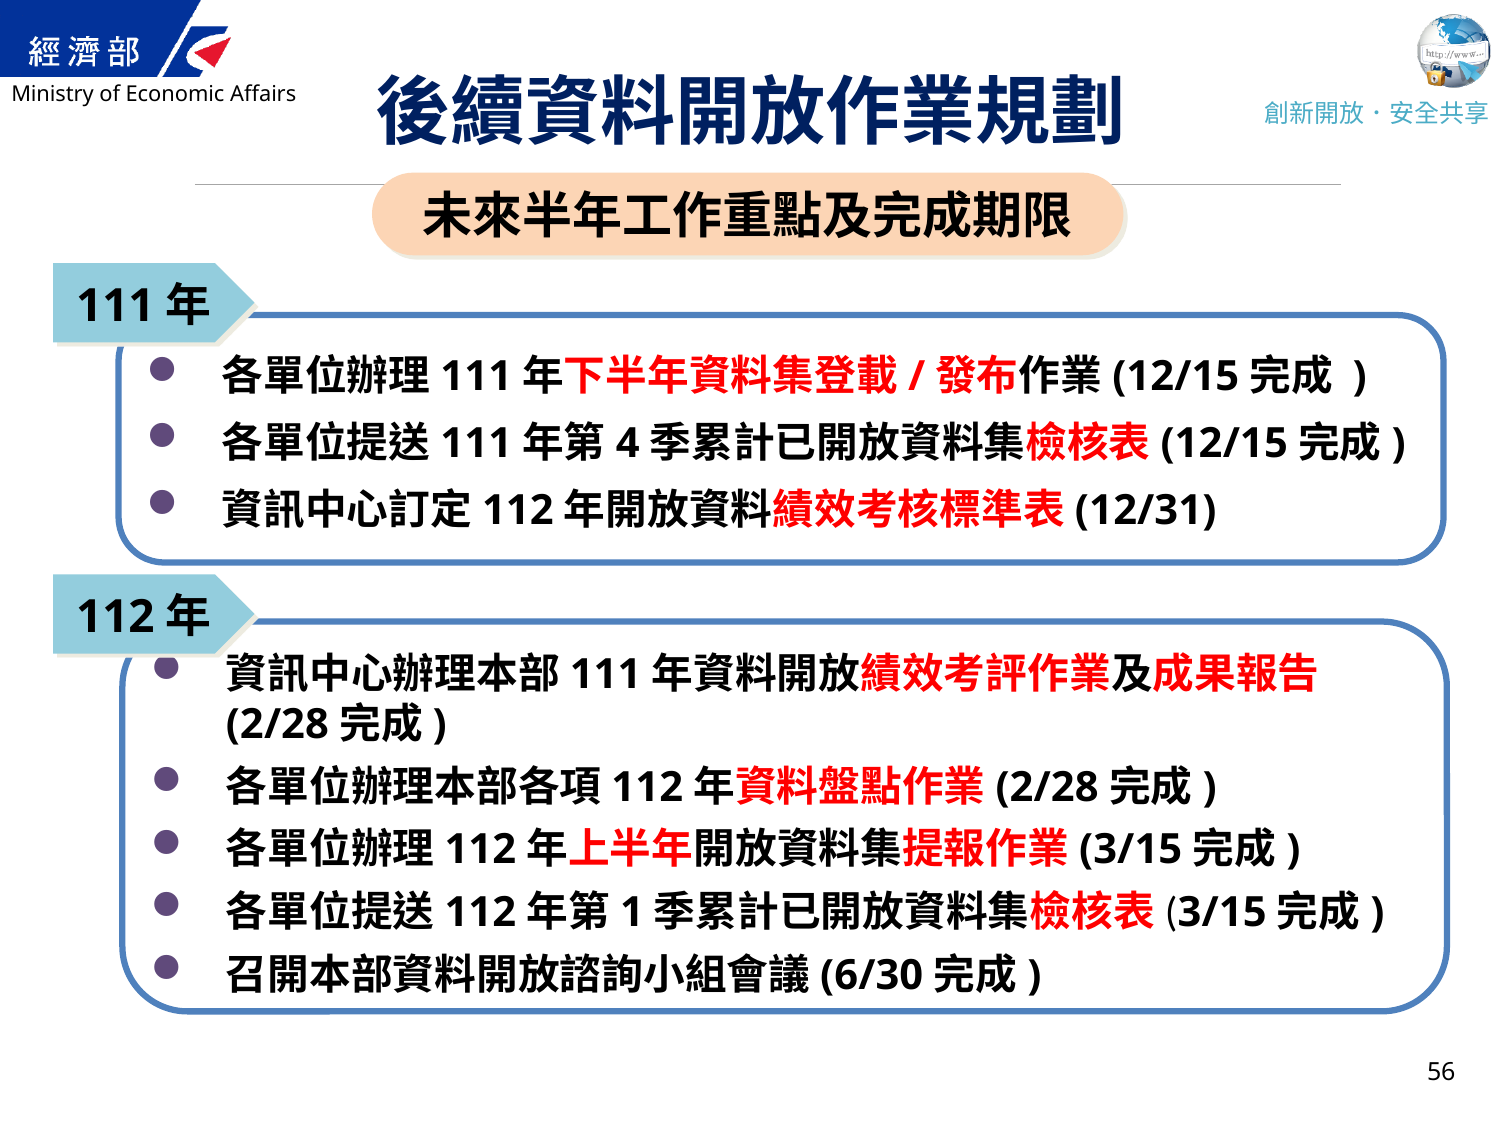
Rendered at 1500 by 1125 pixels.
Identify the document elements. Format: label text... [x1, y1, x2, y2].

text_box 各單位辦理111年下半年資料集登載/發布作業(12/15完成 ) 各單位提送111年第4季累計已開放資料集檢核表(12/15完成) 資訊中心訂定112年開放資料績效考核標準表(12/31) [118, 315, 1444, 563]
picture [1411, 10, 1495, 90]
text_box 112年 [53, 574, 255, 654]
title 後續資料開放作業規劃 [75, 45, 1425, 173]
picture [0, 0, 231, 77]
text_box [120, 661, 125, 972]
text_box 未來半年工作重點及完成期限 [371, 172, 1124, 256]
text_box 資訊中心辦理本部111年資料開放績效考評作業及成果報告(2/28完成) 各單位辦理本部各項112年資料盤點作業(2/28完成) 各單位辦理112年上半年開放資料集提報作業(3/15完成) 各單位提送112年第1季累計已開放資料集檢核表(3/15完成) 召開本部資料開放諮詢小組會議(6/30完成) [125, 586, 1451, 1059]
text_box 111年 [53, 263, 255, 343]
slide_number 56 [1120, 1042, 1471, 1103]
